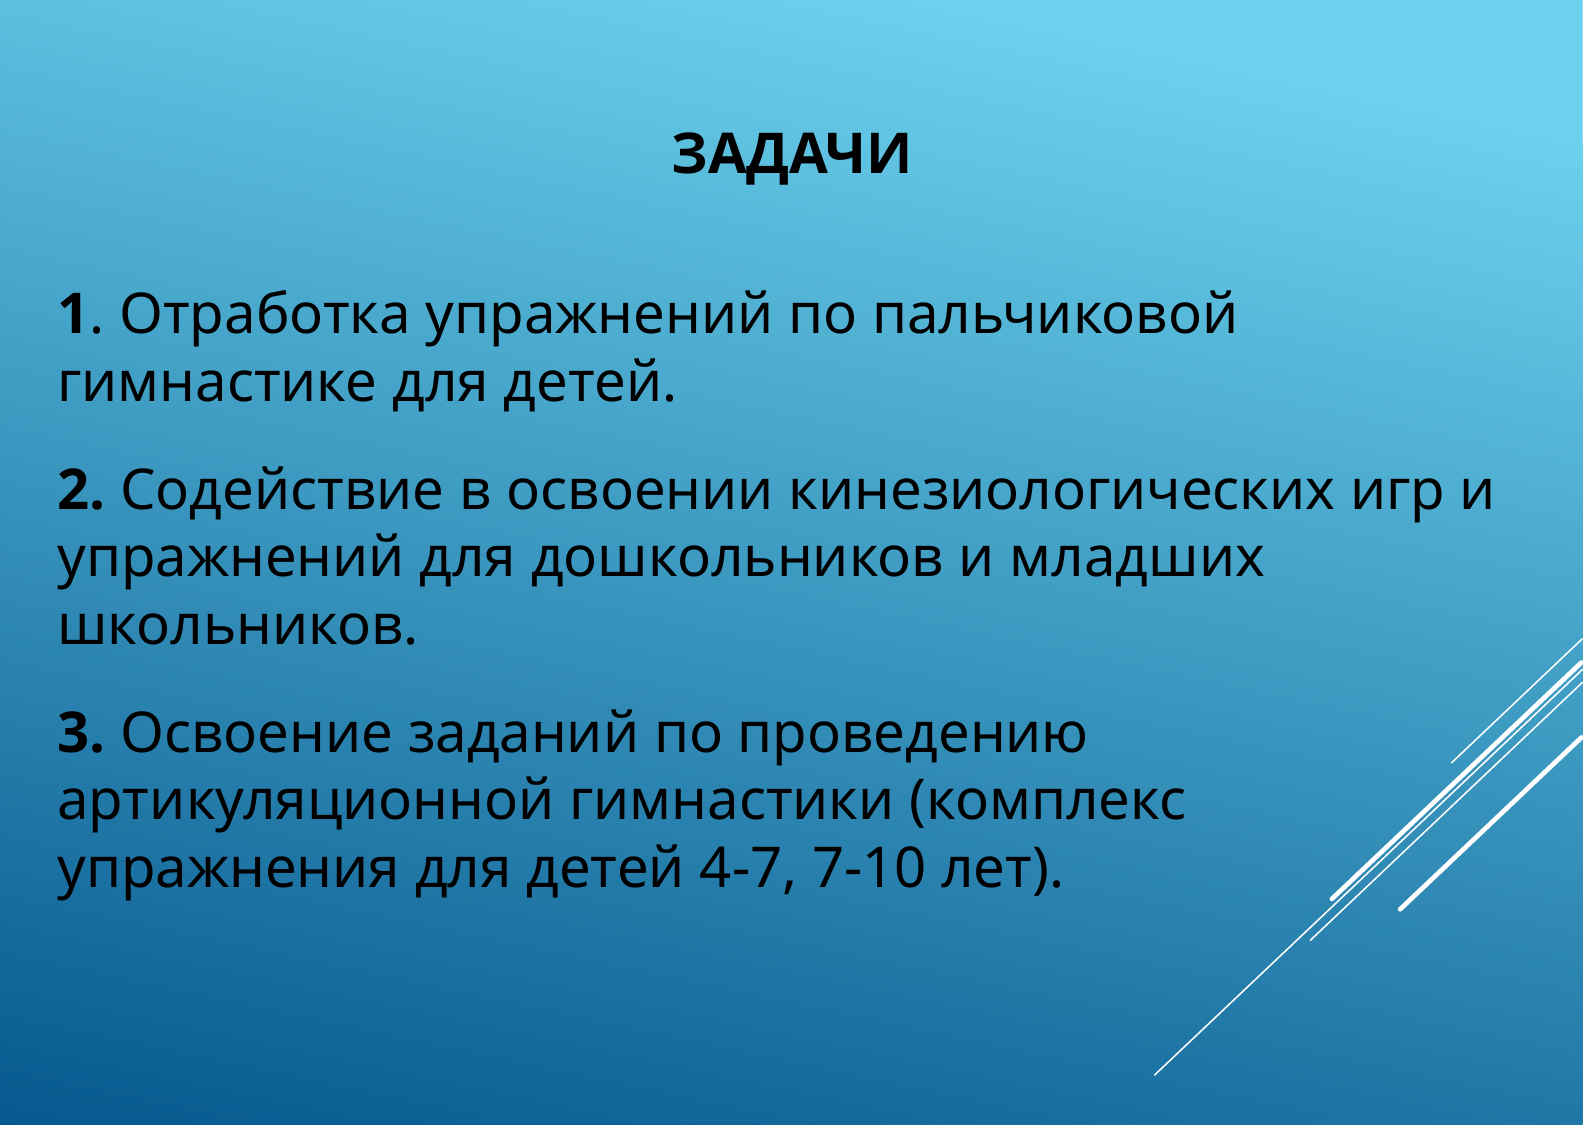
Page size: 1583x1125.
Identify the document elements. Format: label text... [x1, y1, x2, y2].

list 1. Отработка упражнений по пальчиковой гимнастике для детей. 2. Содействие в освоении кинезиологических игр и упражнений для дошкольников и младших школьников. 3. Освоение заданий по проведению артикуляционной гимнастики (комплекс упражнения для детей 4-7, 7-10 лет). [42, 196, 1543, 980]
title Задачи [94, 74, 1491, 196]
